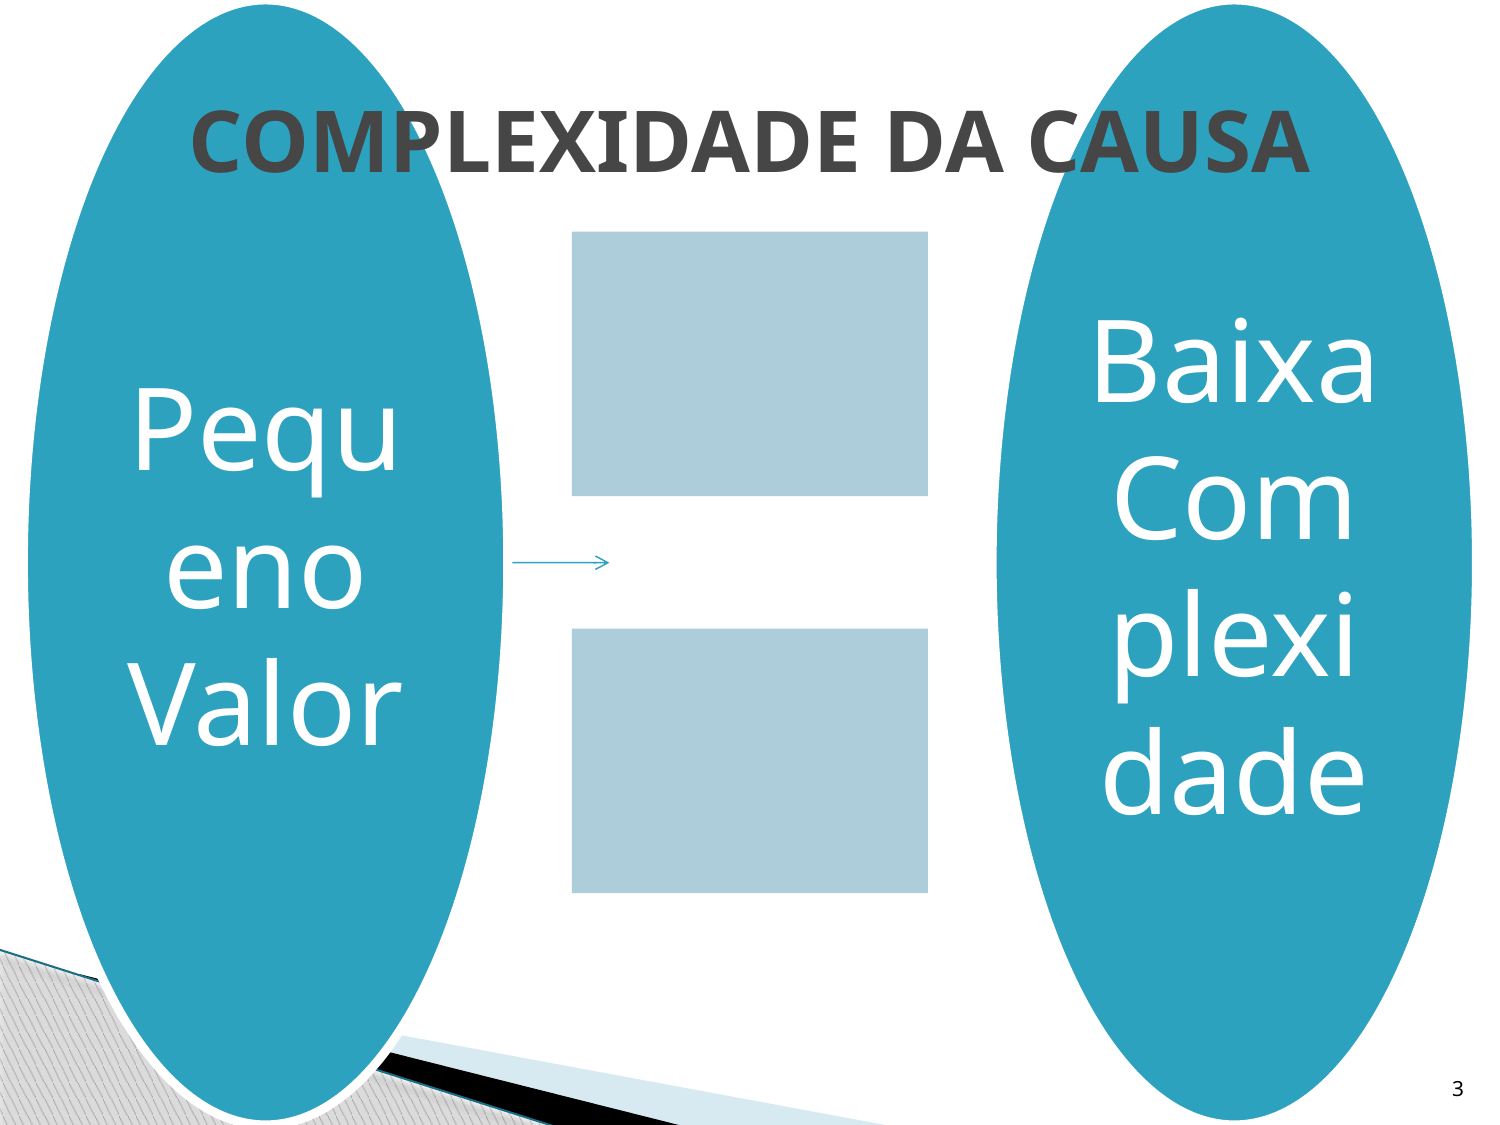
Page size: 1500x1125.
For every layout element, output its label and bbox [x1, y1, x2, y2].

list [23, 0, 1477, 1125]
